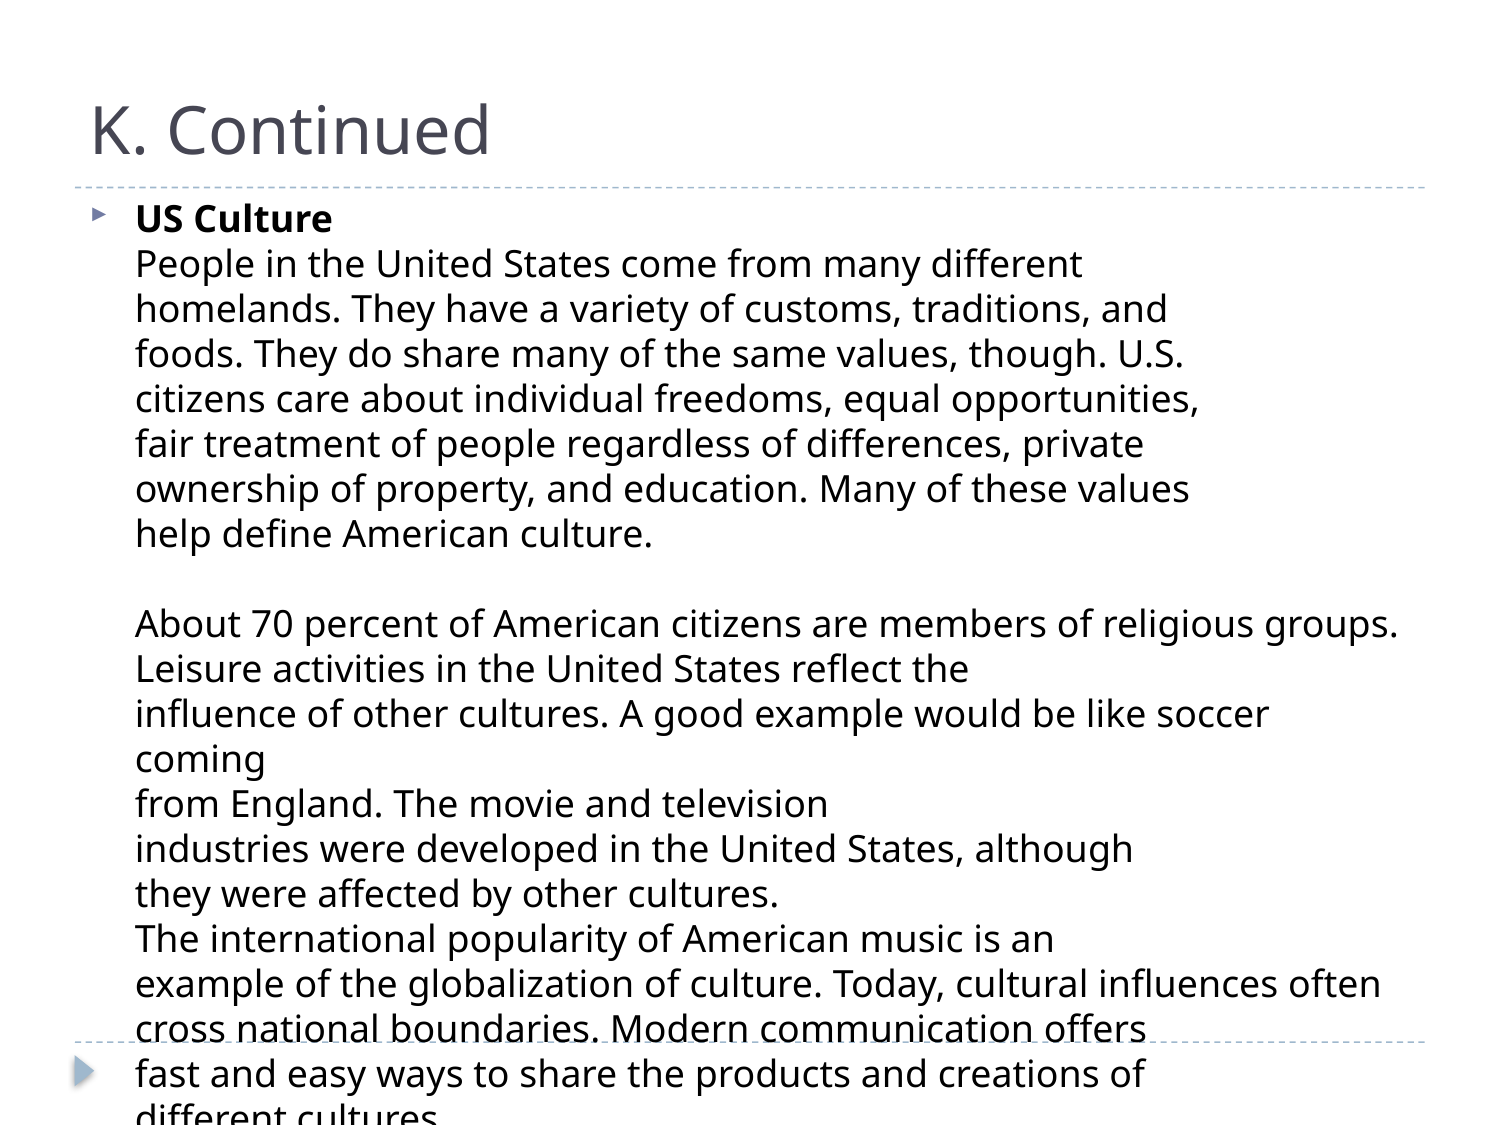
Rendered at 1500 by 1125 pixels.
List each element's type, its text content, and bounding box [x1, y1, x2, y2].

title K. Continued [75, 24, 1425, 175]
list US Culture People in the United States come from many different homelands. They have a variety of customs, traditions, and foods. They do share many of the same values, though. U.S. citizens care about individual freedoms, equal opportunities, fair treatment of people regardless of differences, private ownership of property, and education. Many of these values help define American culture. About 70 percent of American citizens are members of religious groups. Leisure activities in the United States reflect the influence of other cultures. A good example would be like soccer coming from England. The movie and television industries were developed in the United States, although they were affected by other cultures. The international popularity of American music is an example of the globalization of culture. Today, cultural influences often cross national boundaries. Modern communication offers fast and easy ways to share the products and creations of different cultures. [75, 187, 1425, 1000]
